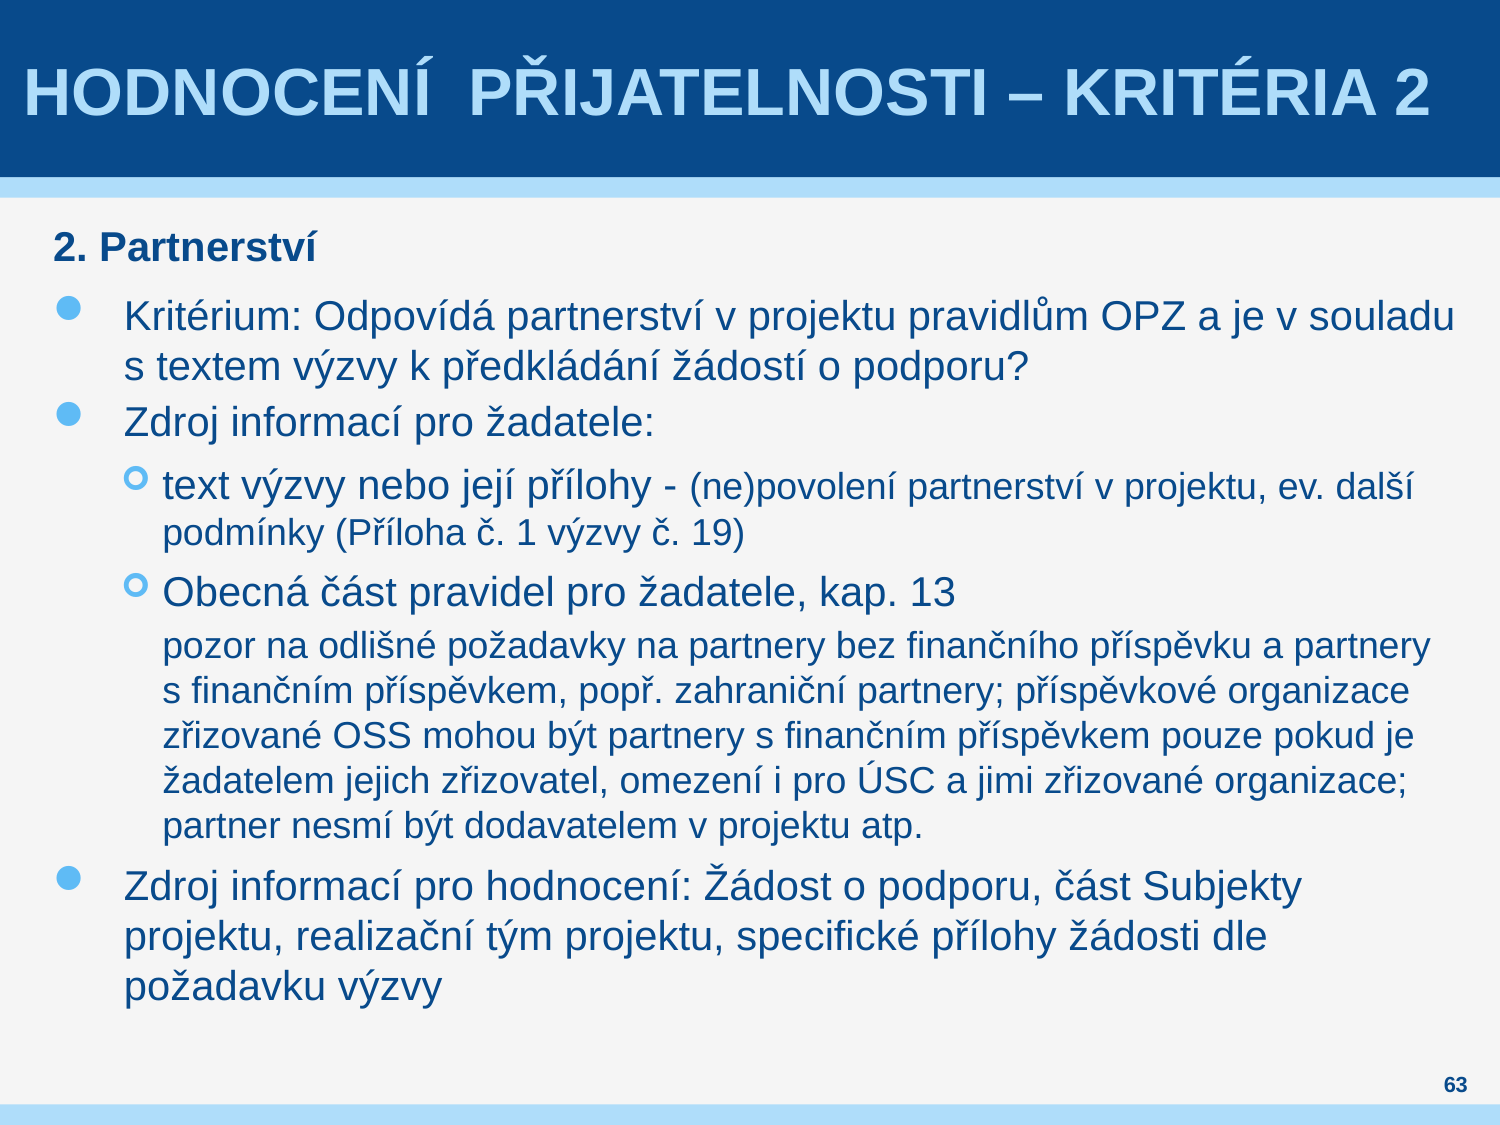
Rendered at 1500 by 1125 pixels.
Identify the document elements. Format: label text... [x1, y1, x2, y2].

list 2. Partnerství Kritérium: Odpovídá partnerství v projektu pravidlům OPZ a je v souladu s textem výzvy k předkládání žádostí o podporu? Zdroj informací pro žadatele: text výzvy nebo její přílohy - (ne)povolení partnerství v projektu, ev. další podmínky (Příloha č. 1 výzvy č. 19) Obecná část pravidel pro žadatele, kap. 13 pozor na odlišné požadavky na partnery bez finančního příspěvku a partnery s finančním příspěvkem, popř. zahraniční partnery; příspěvkové organizace zřizované OSS mohou být partnery s finančním příspěvkem pouze pokud je žadatelem jejich zřizovatel, omezení i pro ÚSC a jimi zřizované organizace; partner nesmí být dodavatelem v projektu atp. Zdroj informací pro hodnocení: Žádost o podporu, část Subjekty projektu, realizační tým projektu, specifické přílohy žádosti dle požadavku výzvy [53, 219, 1459, 1071]
slide_number 63 [1417, 1068, 1495, 1099]
title hodnocení přijatelnosti – kritéria 2 [17, 0, 1483, 178]
